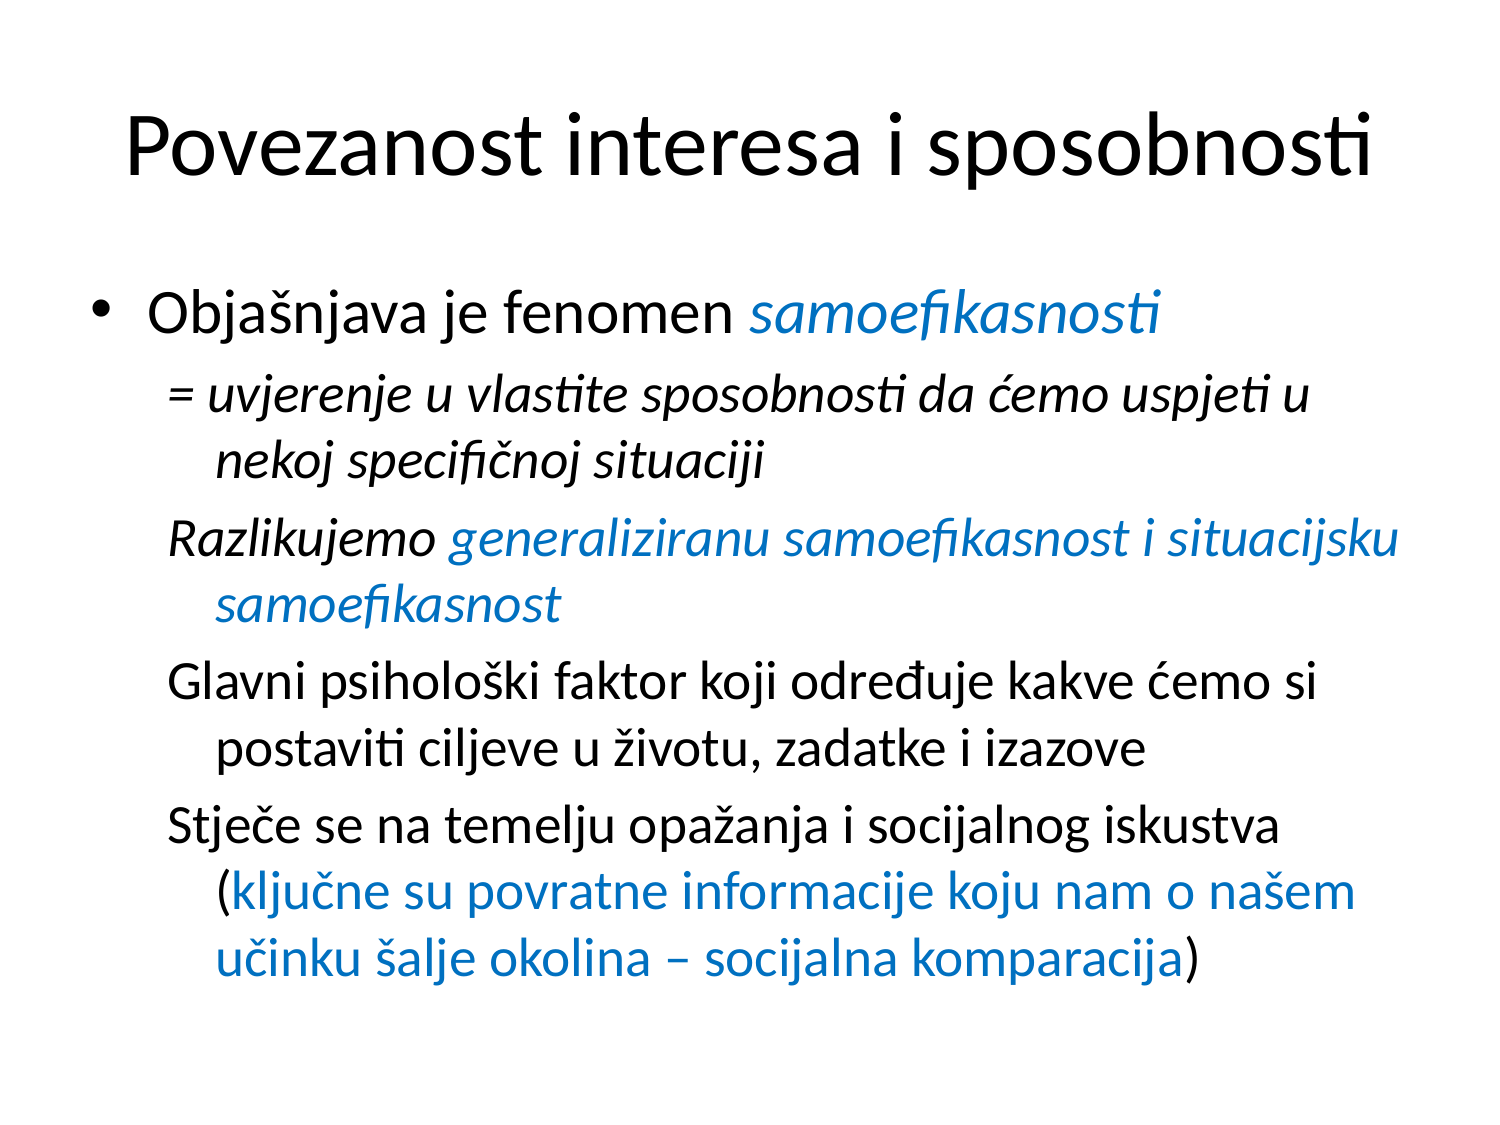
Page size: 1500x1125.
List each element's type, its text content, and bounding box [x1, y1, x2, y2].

list Objašnjava je fenomen samoefikasnosti = uvjerenje u vlastite sposobnosti da ćemo uspjeti u nekoj specifičnoj situaciji Razlikujemo generaliziranu samoefikasnost i situacijsku samoefikasnost Glavni psihološki faktor koji određuje kakve ćemo si postaviti ciljeve u životu, zadatke i izazove Stječe se na temelju opažanja i socijalnog iskustva (ključne su povratne informacije koju nam o našem učinku šalje okolina – socijalna komparacija) [75, 262, 1425, 1005]
title Povezanost interesa i sposobnosti [75, 45, 1425, 233]
